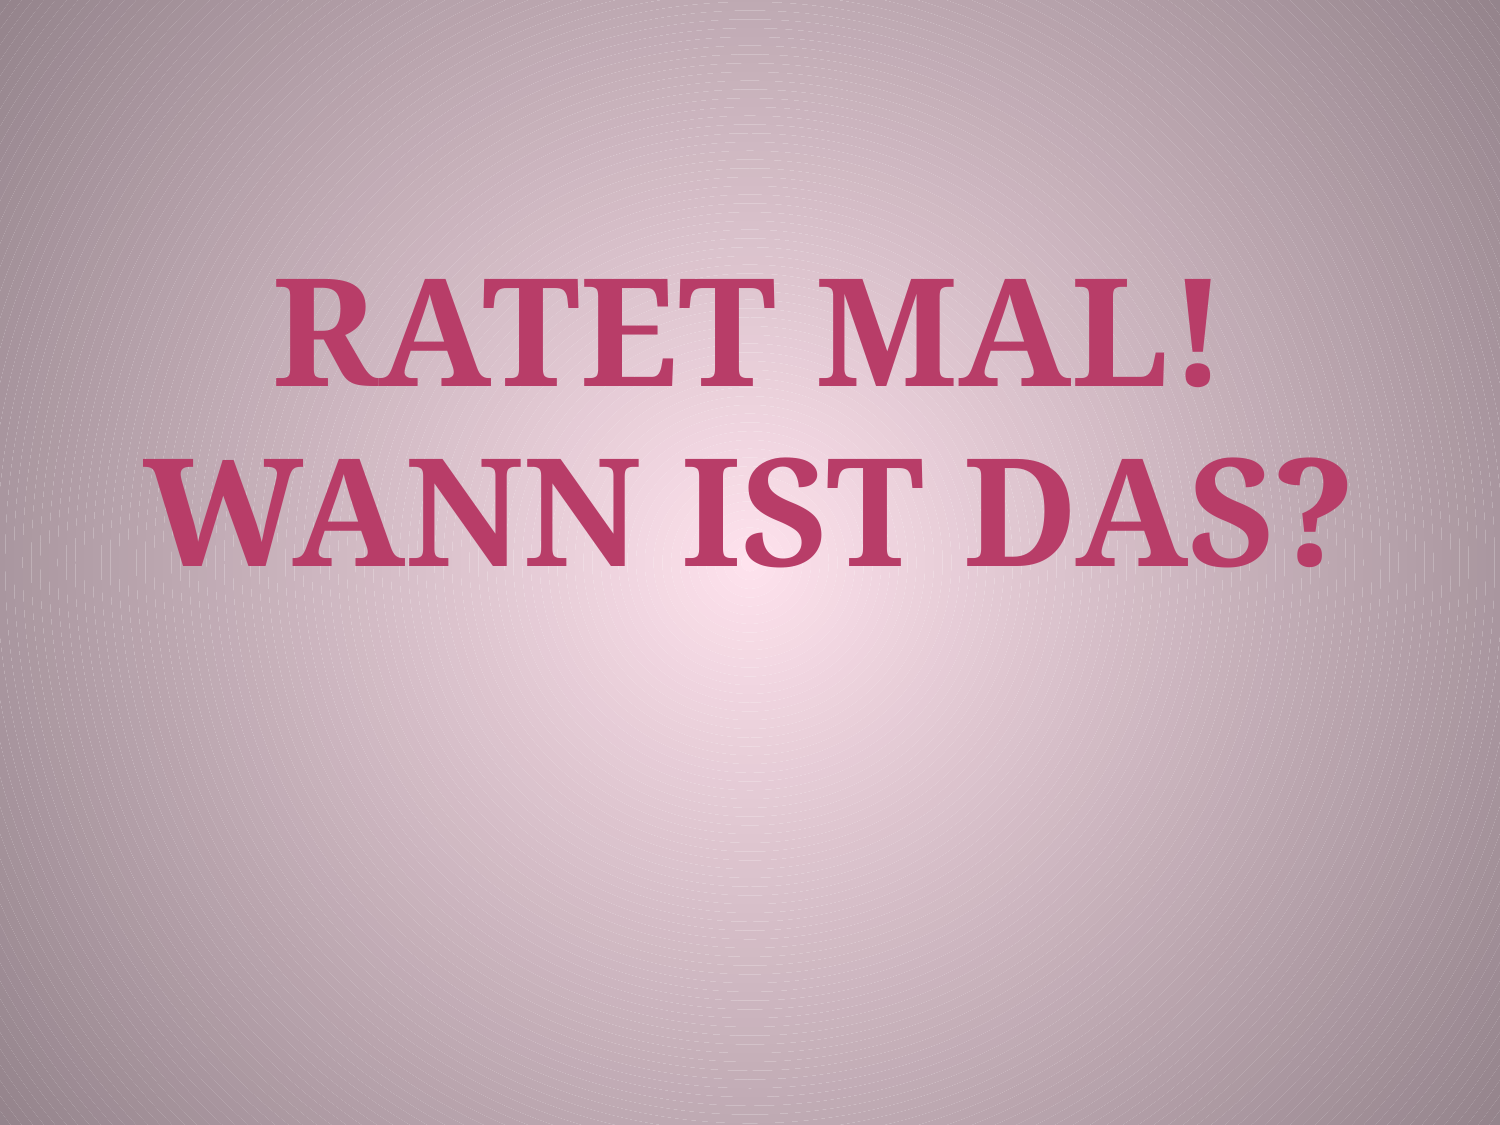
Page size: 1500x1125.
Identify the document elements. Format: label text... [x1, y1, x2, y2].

title RATET MAL! WANN IST DAS? [75, 117, 1425, 715]
